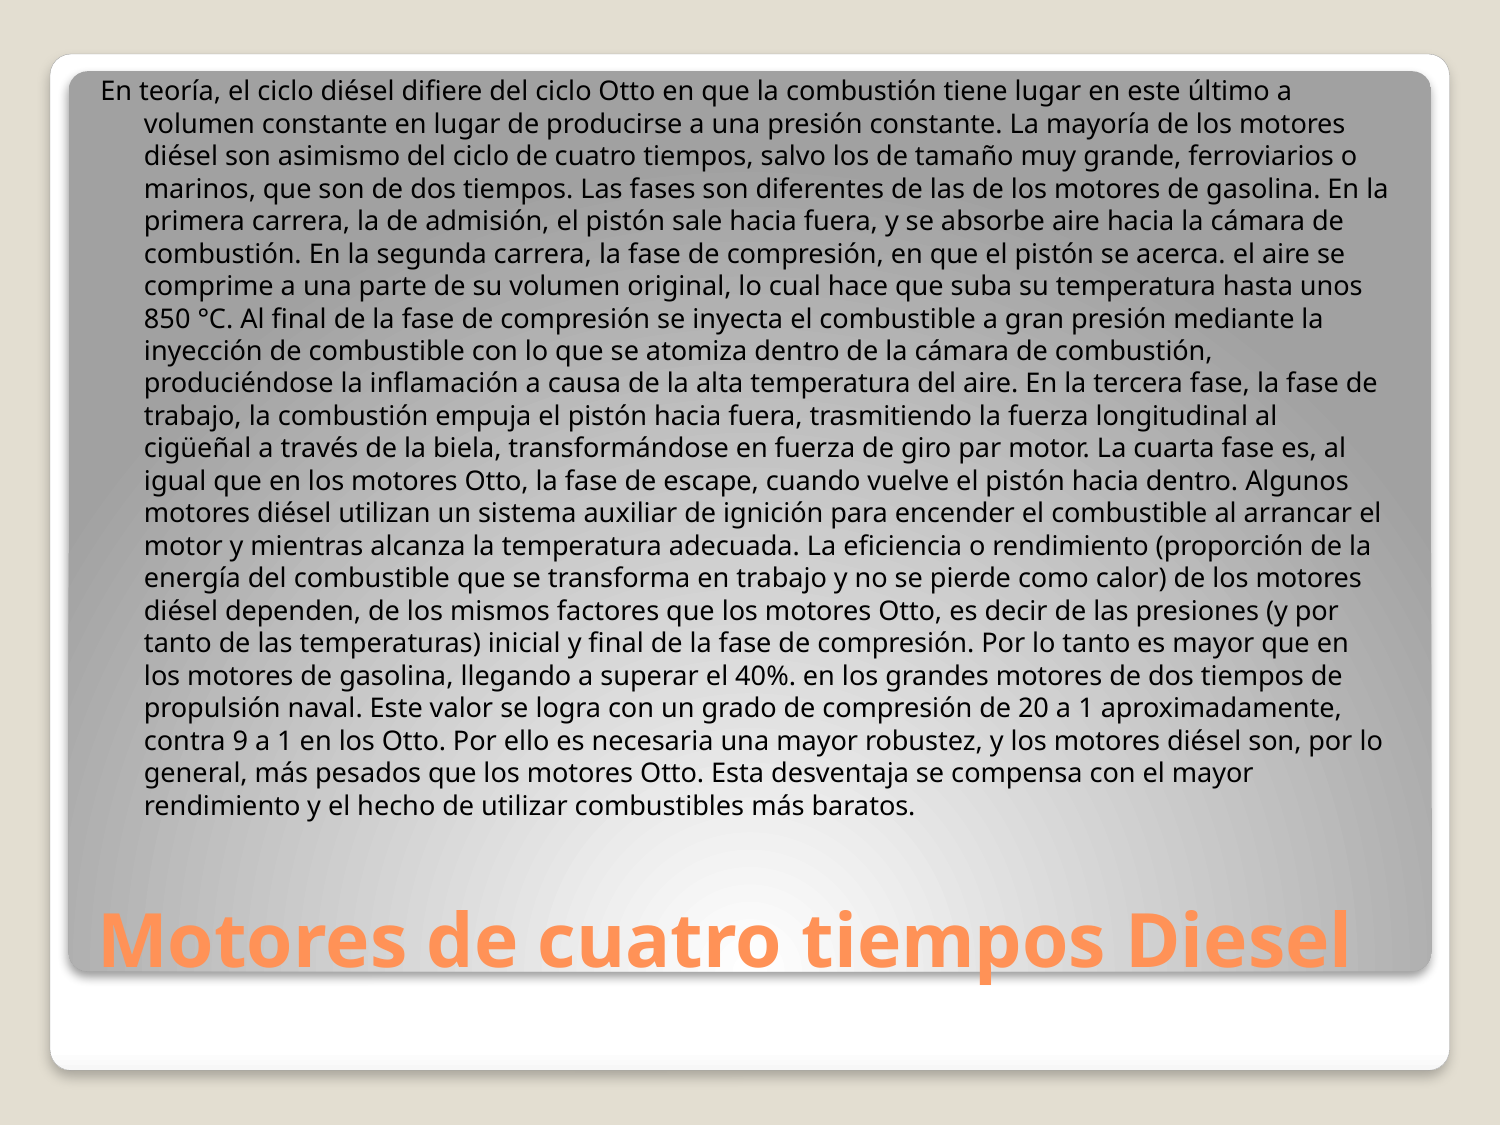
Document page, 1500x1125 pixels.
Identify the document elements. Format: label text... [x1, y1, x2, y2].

list En teoría, el ciclo diésel difiere del ciclo Otto en que la combustión tiene lugar en este último a volumen constante en lugar de producirse a una presión constante. La mayoría de los motores diésel son asimismo del ciclo de cuatro tiempos, salvo los de tamaño muy grande, ferroviarios o marinos, que son de dos tiempos. Las fases son diferentes de las de los motores de gasolina. En la primera carrera, la de admisión, el pistón sale hacia fuera, y se absorbe aire hacia la cámara de combustión. En la segunda carrera, la fase de compresión, en que el pistón se acerca. el aire se comprime a una parte de su volumen original, lo cual hace que suba su temperatura hasta unos 850 °C. Al final de la fase de compresión se inyecta el combustible a gran presión mediante la inyección de combustible con lo que se atomiza dentro de la cámara de combustión, produciéndose la inflamación a causa de la alta temperatura del aire. En la tercera fase, la fase de trabajo, la combustión empuja el pistón hacia fuera, trasmitiendo la fuerza longitudinal al cigüeñal a través de la biela, transformándose en fuerza de giro par motor. La cuarta fase es, al igual que en los motores Otto, la fase de escape, cuando vuelve el pistón hacia dentro. Algunos motores diésel utilizan un sistema auxiliar de ignición para encender el combustible al arrancar el motor y mientras alcanza la temperatura adecuada. La eficiencia o rendimiento (proporción de la energía del combustible que se transforma en trabajo y no se pierde como calor) de los motores diésel dependen, de los mismos factores que los motores Otto, es decir de las presiones (y por tanto de las temperaturas) inicial y final de la fase de compresión. Por lo tanto es mayor que en los motores de gasolina, llegando a superar el 40%. en los grandes motores de dos tiempos de propulsión naval. Este valor se logra con un grado de compresión de 20 a 1 aproximadamente, contra 9 a 1 en los Otto. Por ello es necesaria una mayor robustez, y los motores diésel son, por lo general, más pesados que los motores Otto. Esta desventaja se compensa con el mayor rendimiento y el hecho de utilizar combustibles más baratos. [70, 58, 1407, 839]
title Motores de cuatro tiempos Diesel [82, 817, 1425, 990]
